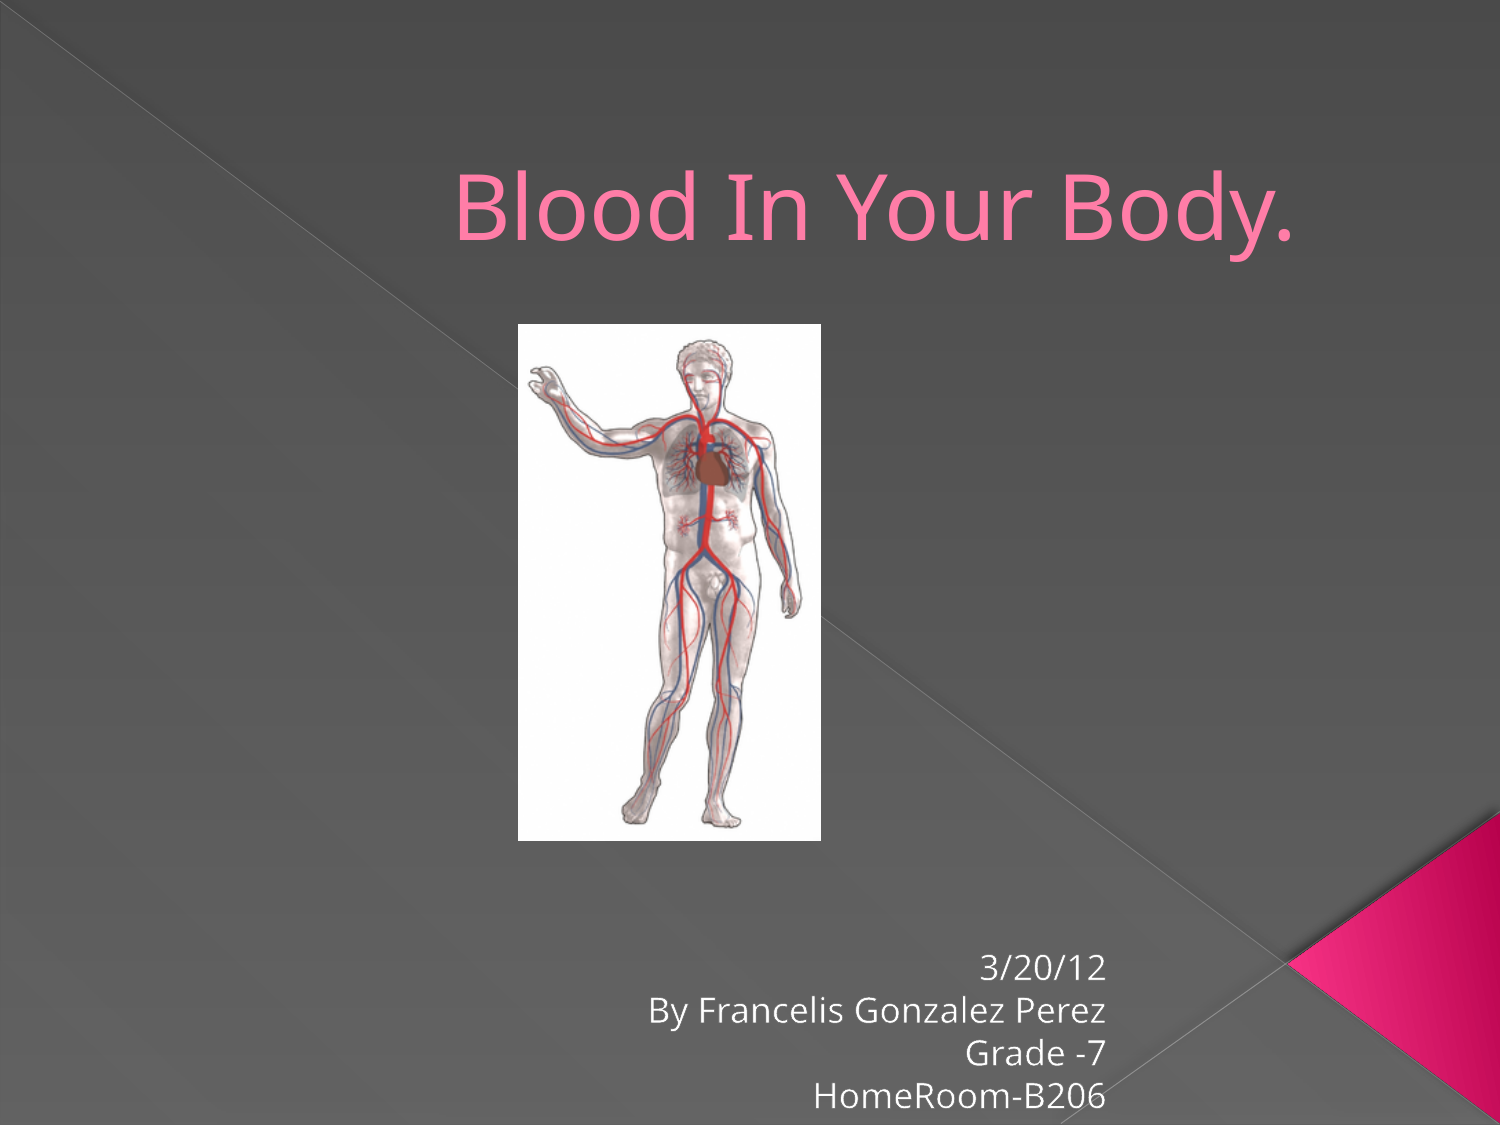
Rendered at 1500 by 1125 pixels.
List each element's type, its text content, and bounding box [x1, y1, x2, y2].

subtitle 3/20/12 By Francelis Gonzalez Perez Grade -7 HomeRoom-B206 [200, 937, 1125, 1125]
picture [517, 324, 821, 841]
title Blood In Your Body. [37, 24, 1313, 267]
